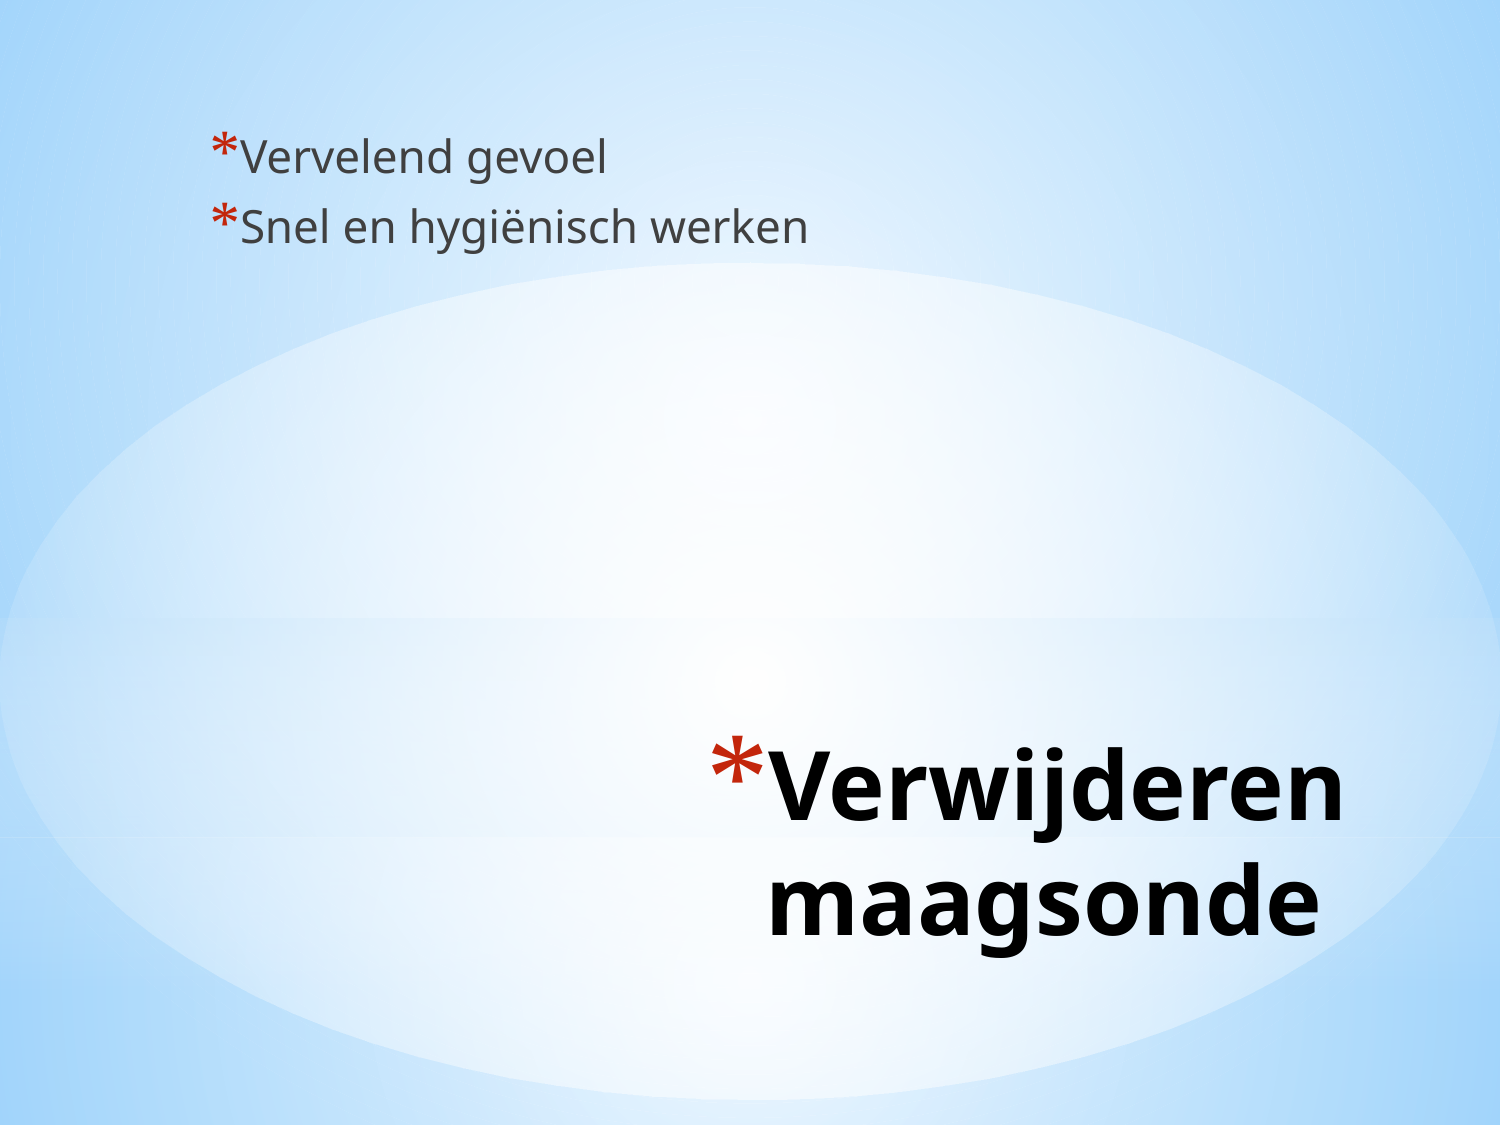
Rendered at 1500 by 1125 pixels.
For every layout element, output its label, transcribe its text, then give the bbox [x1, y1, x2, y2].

list Vervelend gevoel Snel en hygiënisch werken [187, 120, 1238, 690]
title Verwijderen maagsonde [294, 717, 1363, 905]
